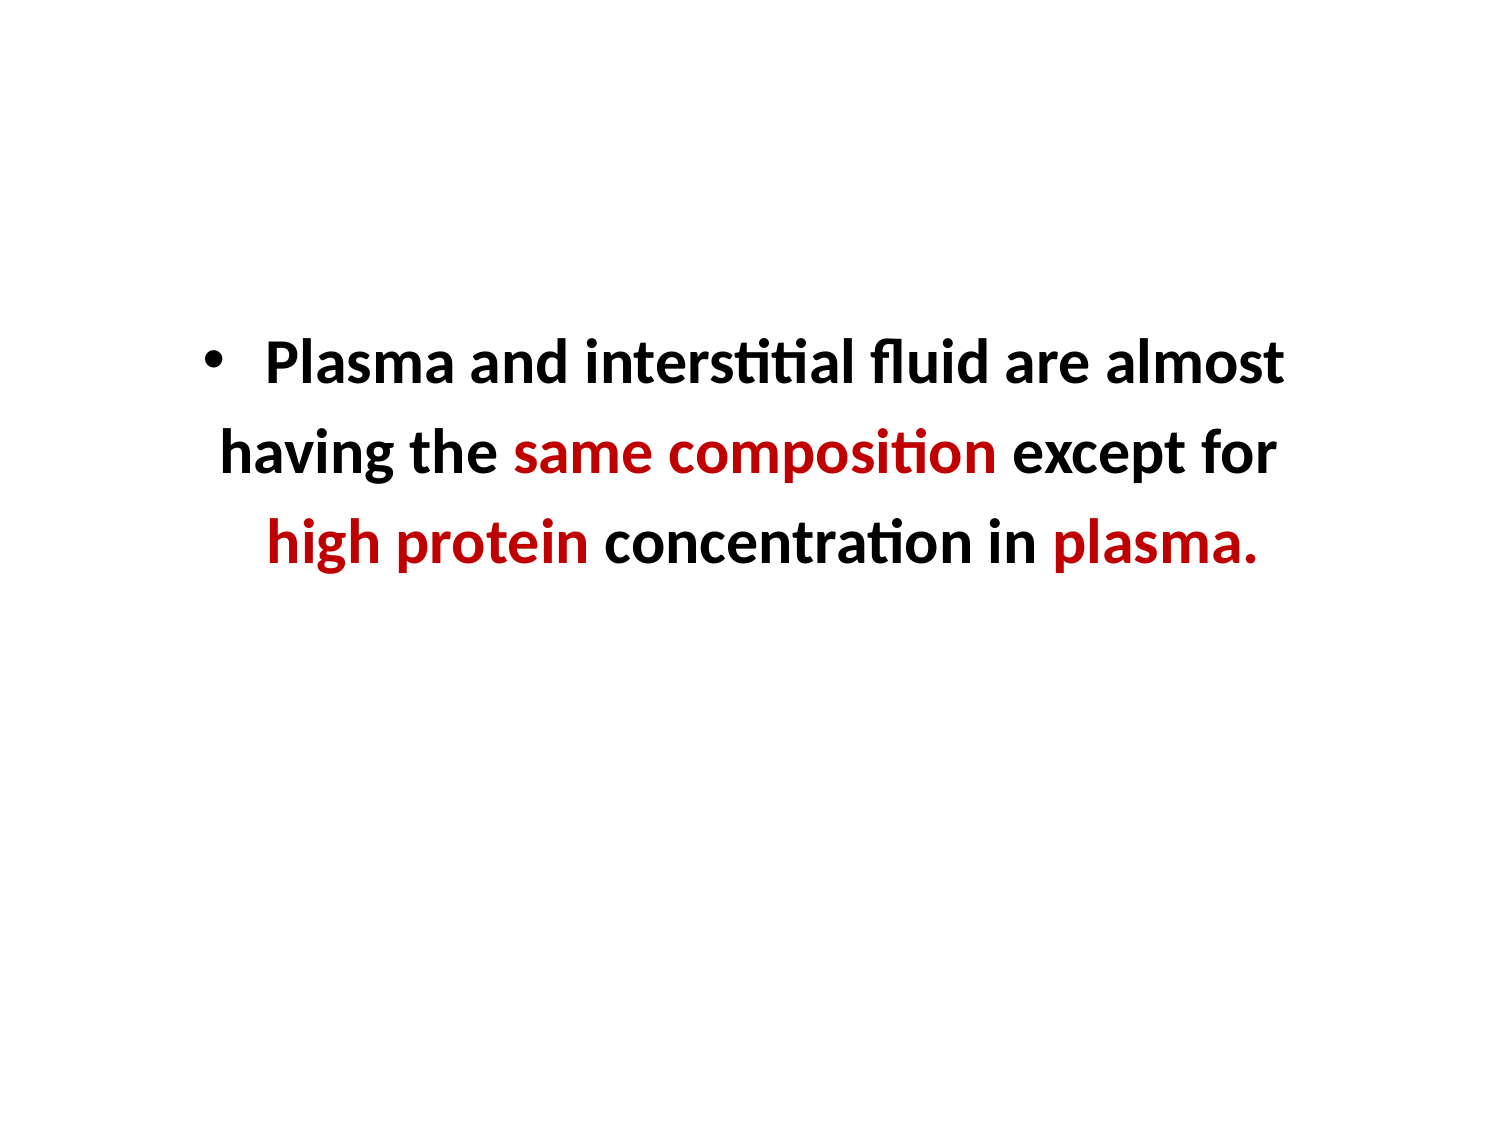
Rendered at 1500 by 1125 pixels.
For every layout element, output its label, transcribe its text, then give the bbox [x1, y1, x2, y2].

list Plasma and interstitial fluid are almost having the same composition except for high protein concentration in plasma. [37, 312, 1475, 584]
